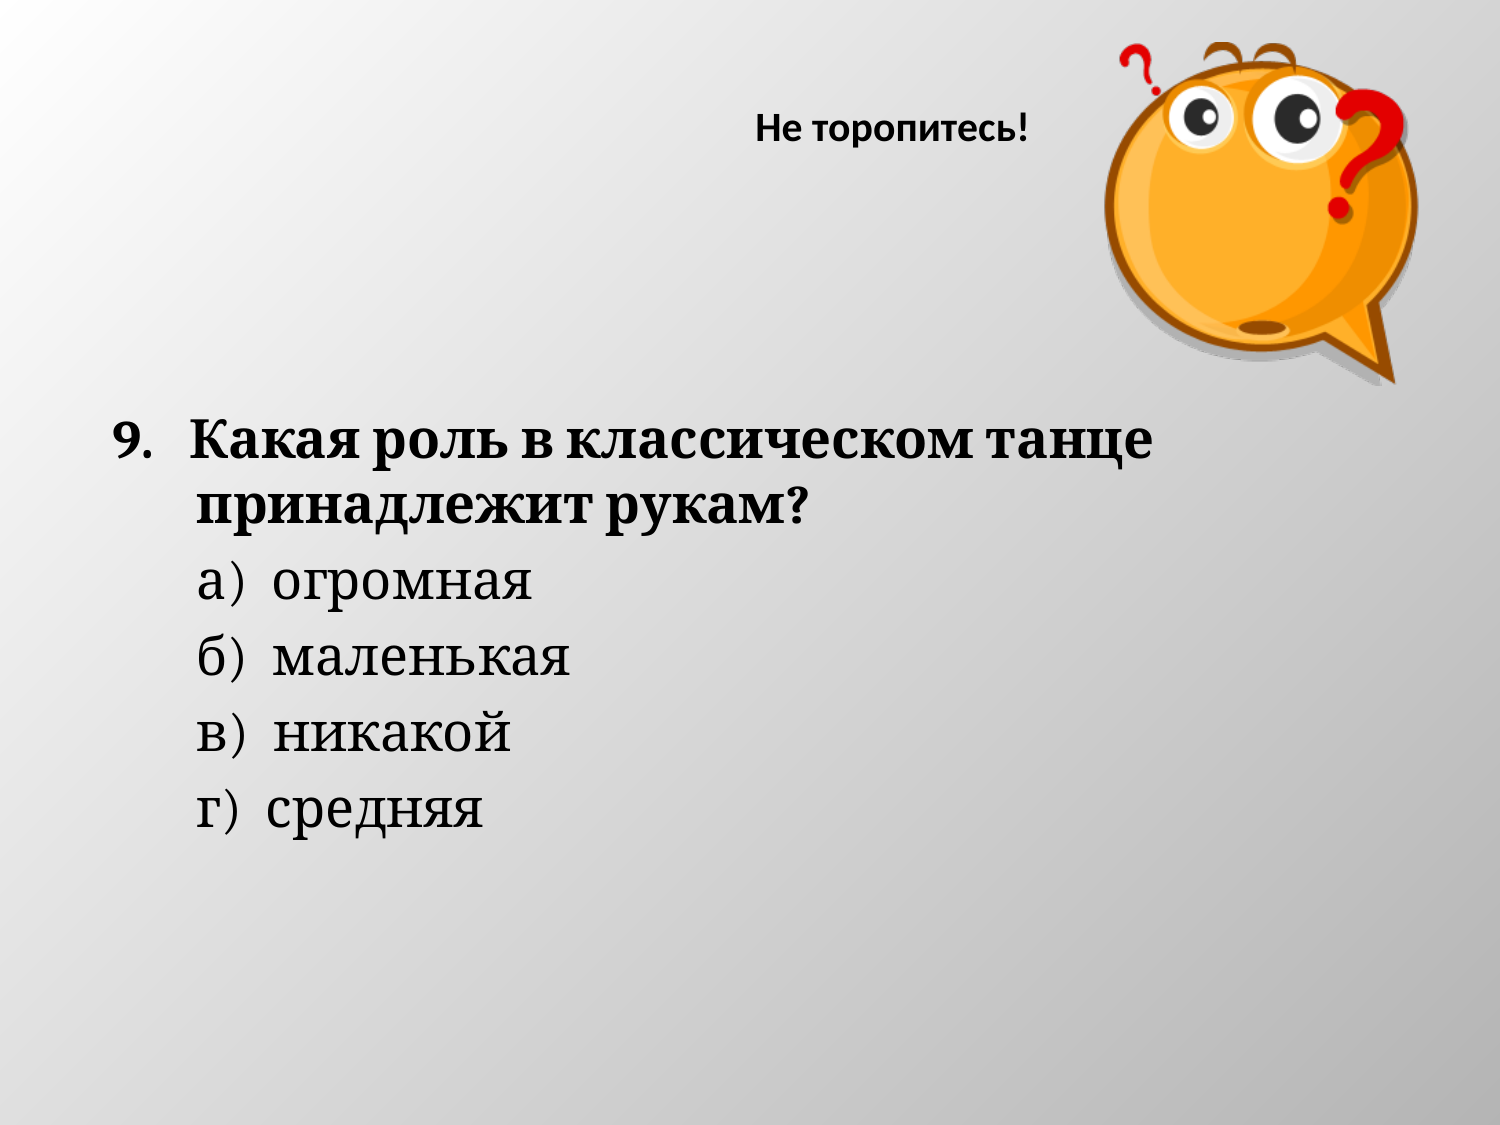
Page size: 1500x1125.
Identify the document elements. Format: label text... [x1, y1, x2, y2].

picture [1080, 42, 1424, 386]
list 9. Какая роль в классическом танце принадлежит рукам? а) огромная б) маленькая в) никакой г) средняя [75, 397, 1471, 1035]
title Не торопитесь! [702, 54, 1075, 194]
